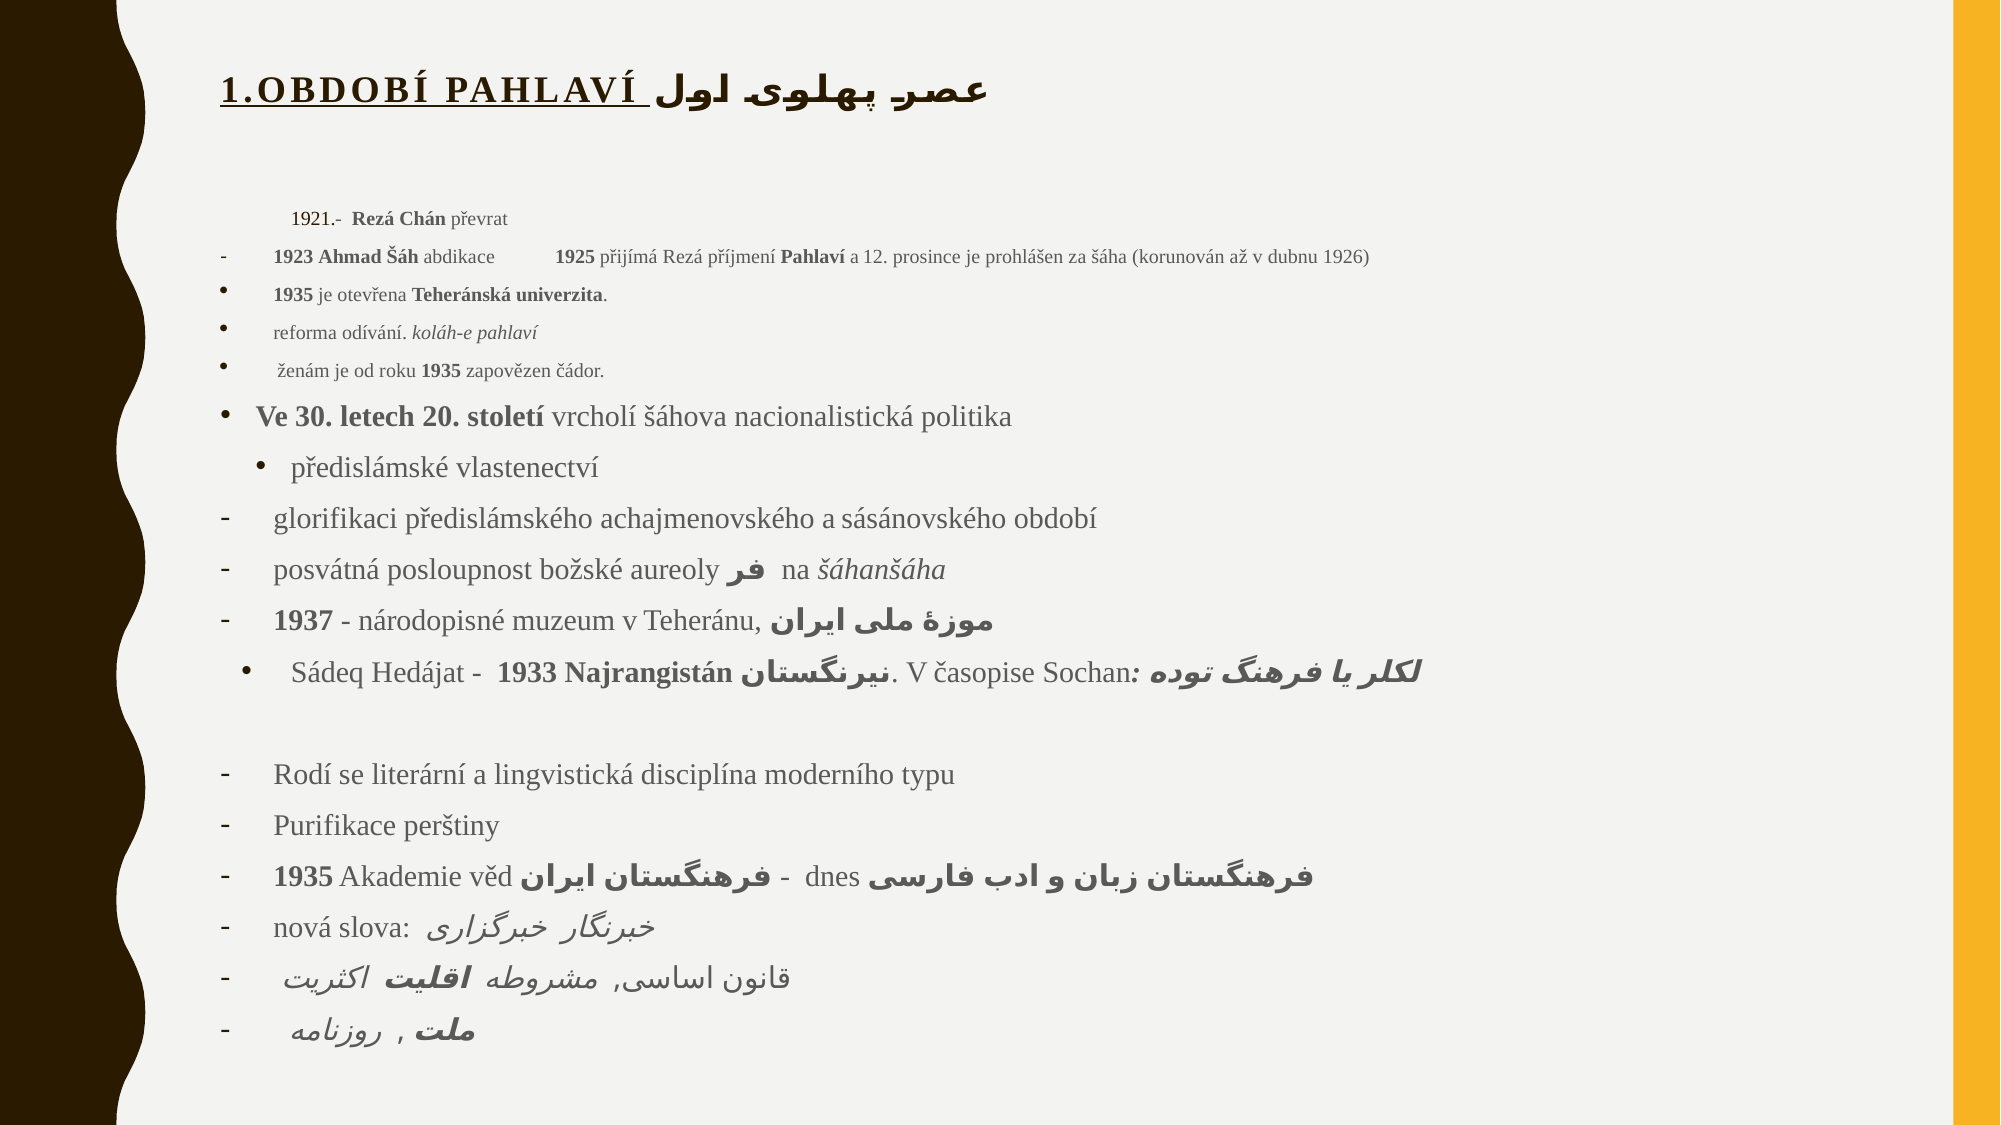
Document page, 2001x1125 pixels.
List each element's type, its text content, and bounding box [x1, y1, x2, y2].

list - Rezá Chán převrat 1923 Ahmad Šáh abdikace 1925 přijímá Rezá příjmení Pahlaví a 12. prosince je prohlášen za šáha (korunován až v dubnu 1926) 1935 je otevřena Teheránská univerzita. reforma odívání. koláh-e pahlaví ženám je od roku 1935 zapovězen čádor. Ve 30. letech 20. století vrcholí šáhova nacionalistická politika předislámské vlastenectví glorifikaci předislámského achajmenovského a sásánovského období posvátná posloupnost božské aureoly فر na šáhanšáha 1937 - národopisné muzeum v Teheránu, موزهٔ ملی ایران Sádeq Hedájat - 1933 Najrangistán نیرنگستان. V časopise Sochan: لكلر يا فرهنگ توده Rodí se literární a lingvistická disciplína moderního typu Purifikace perštiny 1935 Akademie věd فرهنگستان ایران - dnes فرهنگستان زبان و ادب فارسی nová slova: خبرنگار خبرگزاری قانون اساسی, مشروطه اقلیت اکثریت ملت , روزنامه [205, 157, 1875, 1063]
title 1.období Pahlaví عصر پهلوی اول [205, 62, 1875, 116]
